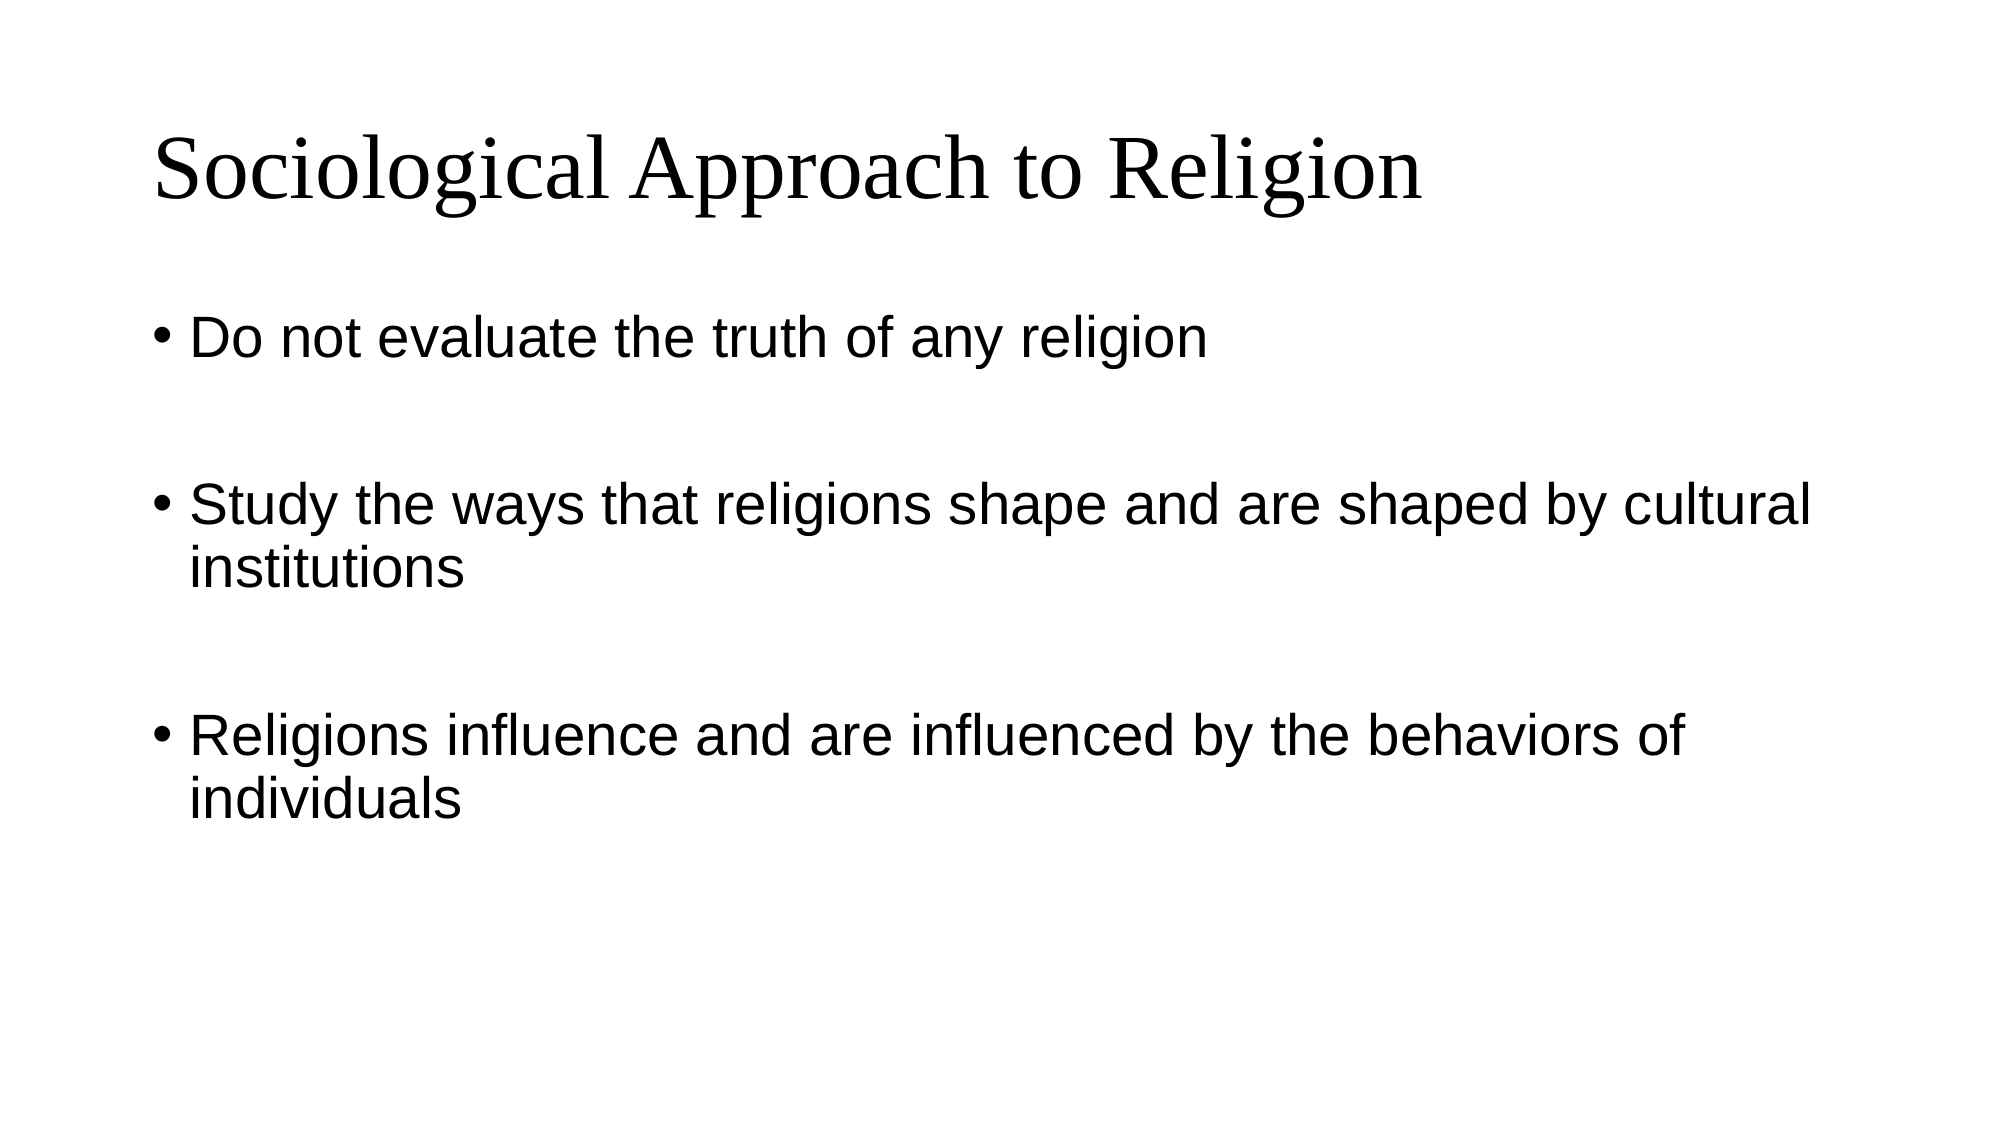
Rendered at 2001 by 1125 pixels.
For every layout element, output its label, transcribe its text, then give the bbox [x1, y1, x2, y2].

list Do not evaluate the truth of any religion Study the ways that religions shape and are shaped by cultural institutions Religions influence and are influenced by the behaviors of individuals [137, 299, 1863, 1014]
title Sociological Approach to Religion [137, 59, 1863, 278]
